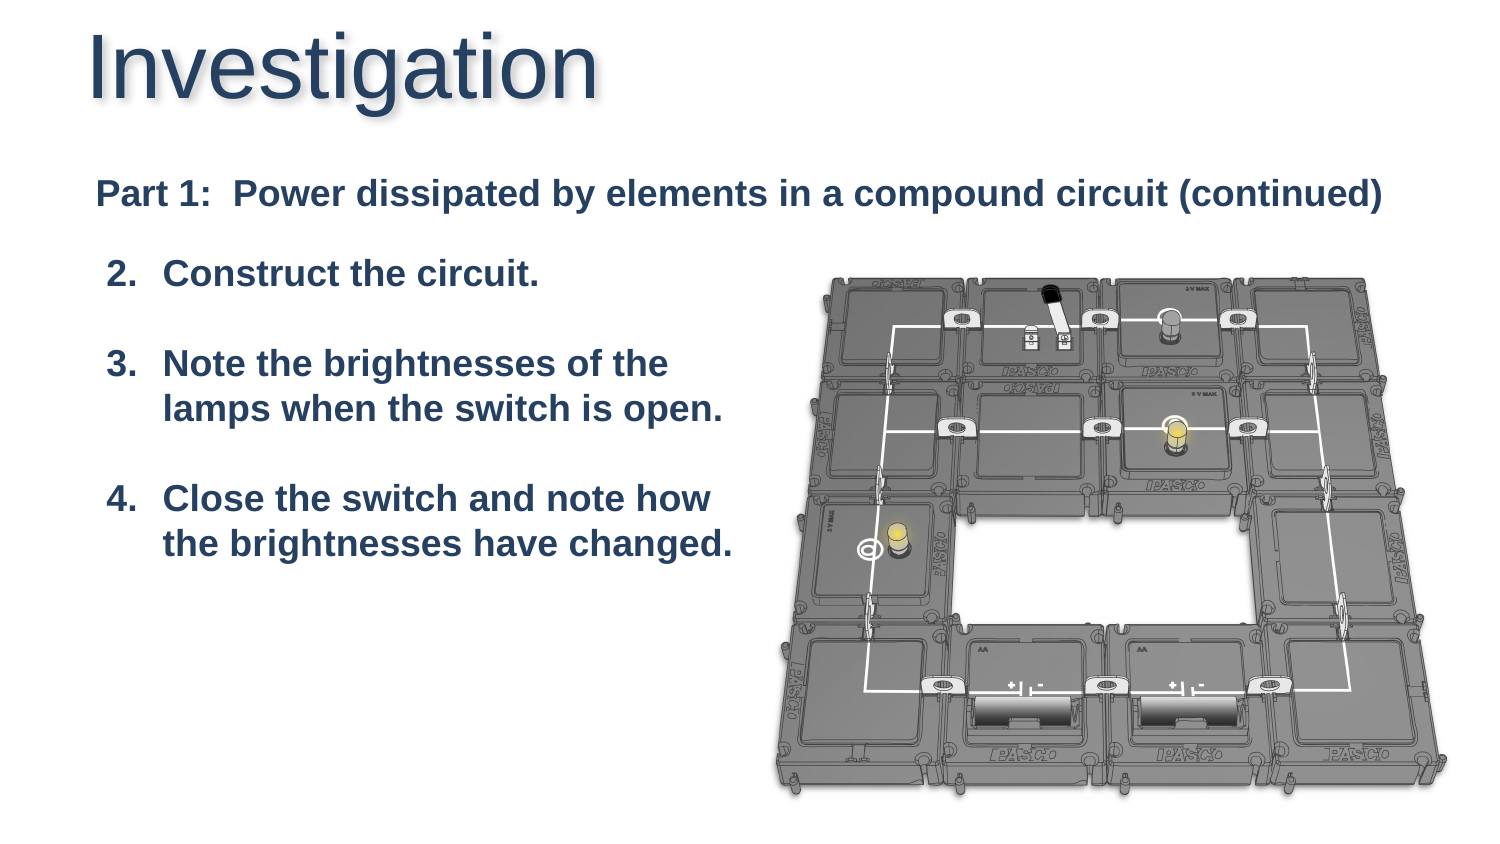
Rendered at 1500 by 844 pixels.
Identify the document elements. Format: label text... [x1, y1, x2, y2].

text_box Construct the circuit. Note the brightnesses of the lamps when the switch is open. Close the switch and note how the brightnesses have changed. [91, 241, 755, 572]
text_box Part 1: Power dissipated by elements in a compound circuit (continued) [80, 161, 1459, 222]
text_box Investigation [70, 0, 1412, 185]
picture [759, 263, 1459, 807]
